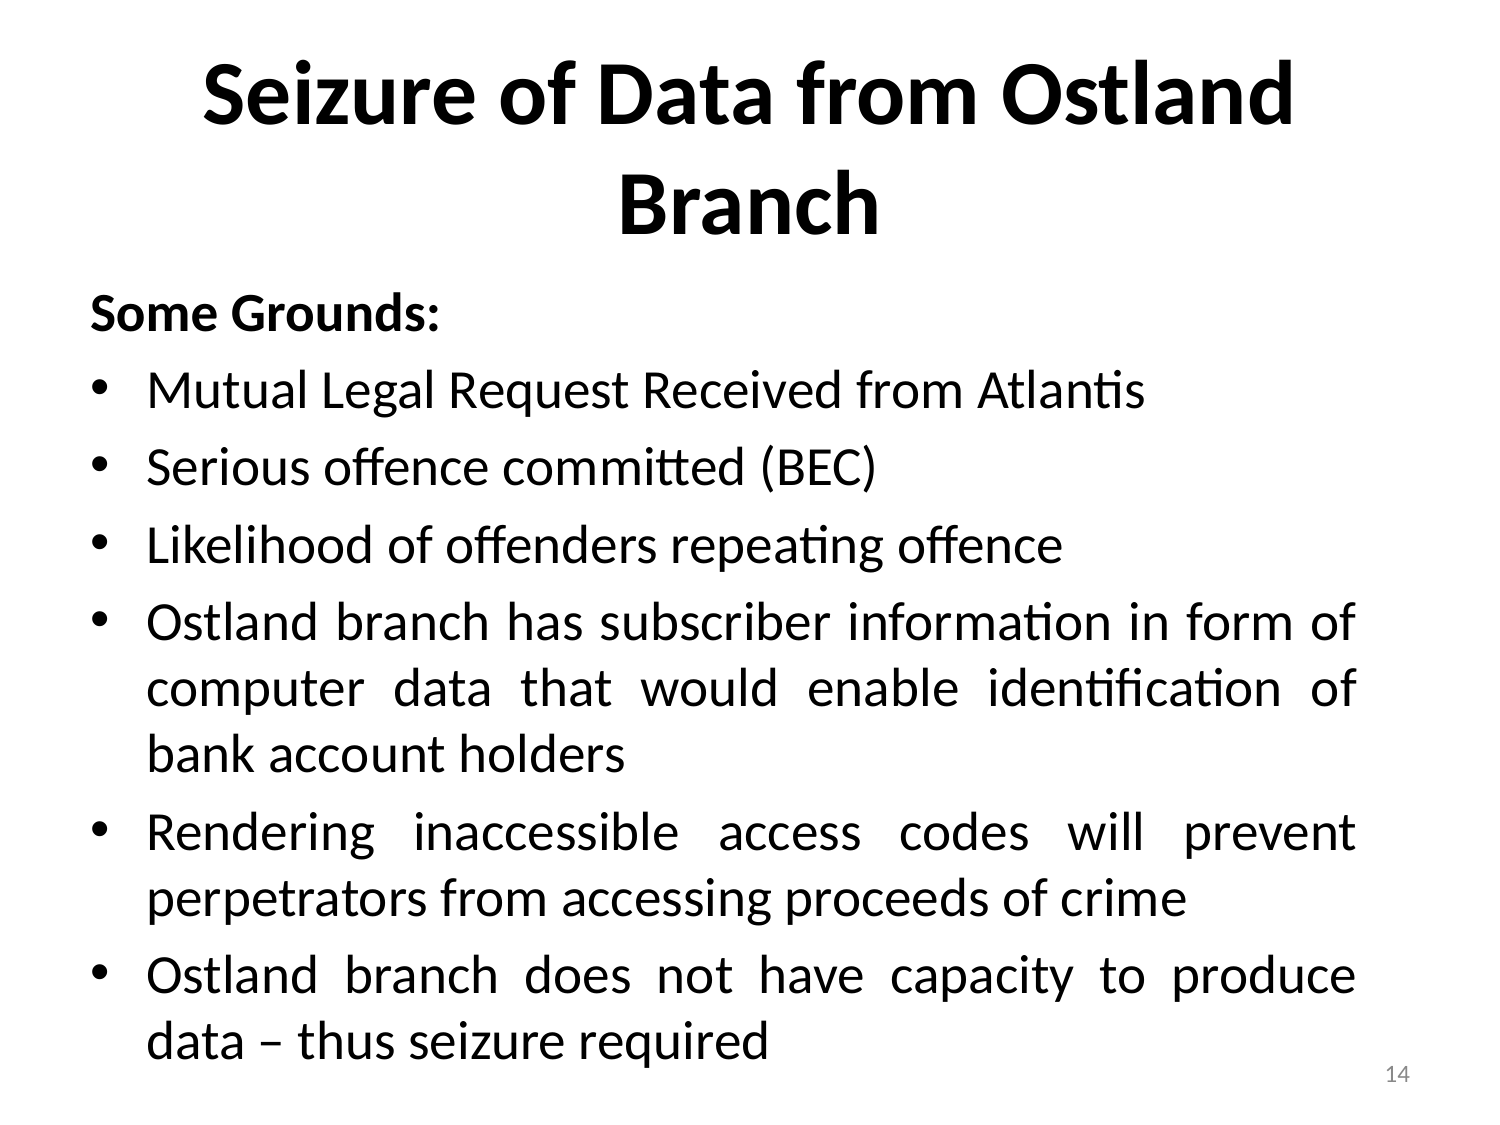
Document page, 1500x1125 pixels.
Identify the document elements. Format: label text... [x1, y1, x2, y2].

title Seizure of Data from Ostland Branch [75, 49, 1425, 237]
slide_number 14 [1074, 1042, 1425, 1103]
list Some Grounds: Mutual Legal Request Received from Atlantis Serious offence committed (BEC) Likelihood of offenders repeating offence Ostland branch has subscriber information in form of computer data that would enable identification of bank account holders Rendering inaccessible access codes will prevent perpetrators from accessing proceeds of crime Ostland branch does not have capacity to produce data – thus seizure required [75, 268, 1374, 1011]
